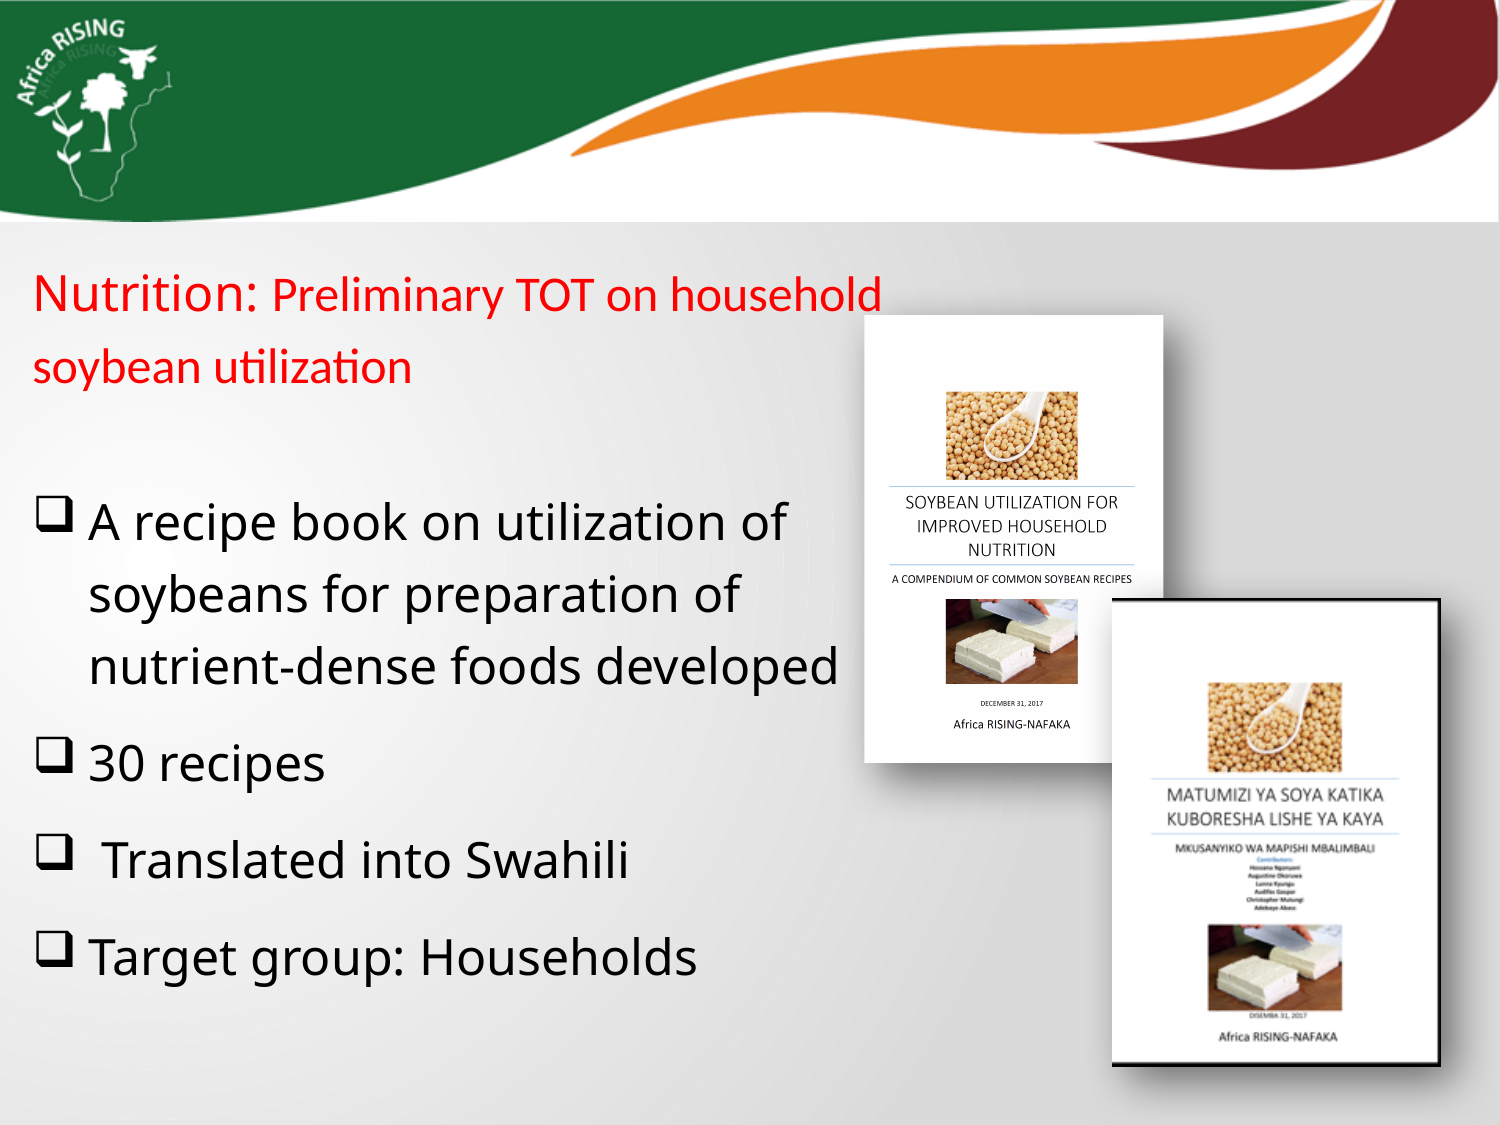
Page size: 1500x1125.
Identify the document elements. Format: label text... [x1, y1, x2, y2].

picture [0, 0, 1499, 222]
picture [863, 315, 1442, 1068]
text_box A recipe book on utilization of soybeans for preparation of nutrient-dense foods developed 30 recipes Translated into Swahili Target group: Households [17, 471, 880, 993]
text_box Nutrition: Preliminary TOT on household soybean utilization [17, 242, 904, 402]
